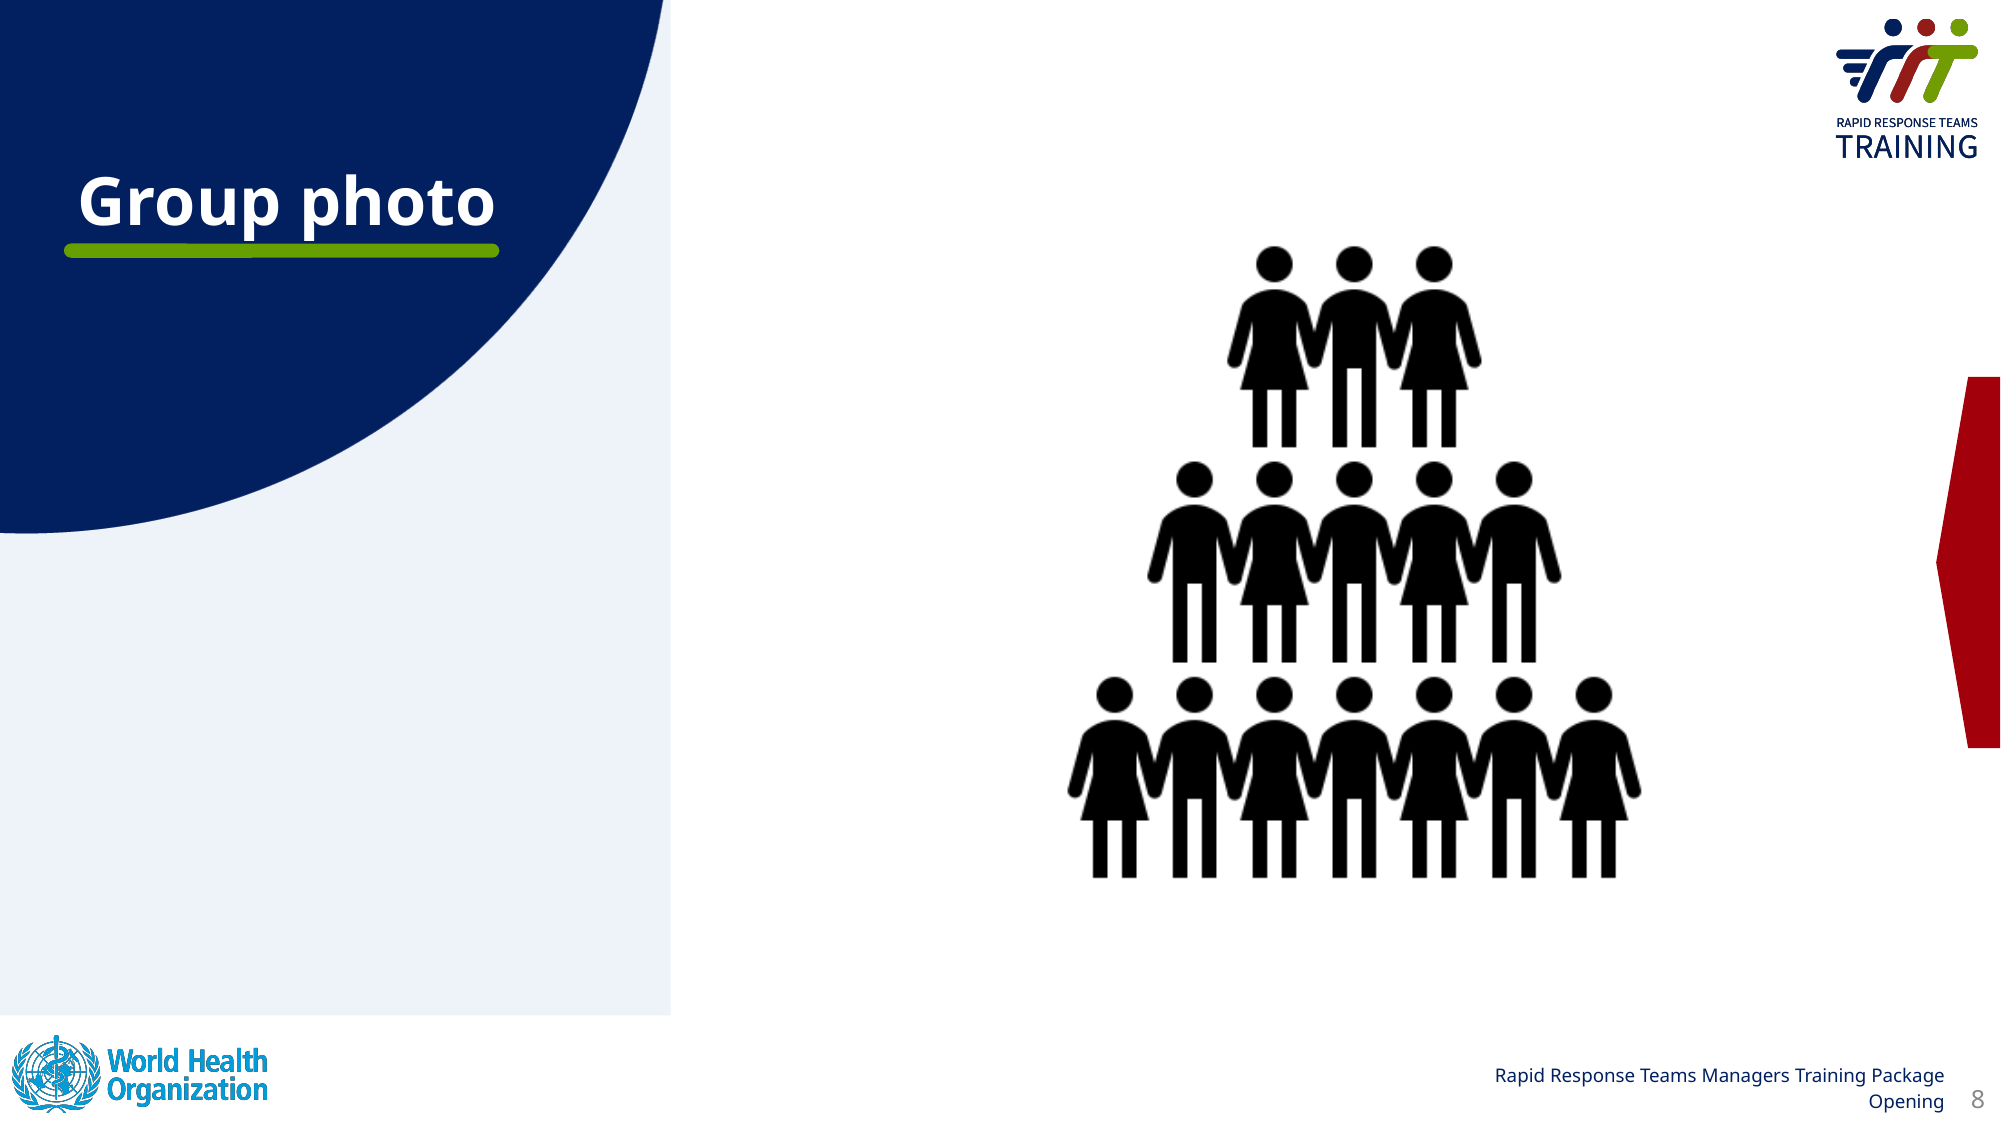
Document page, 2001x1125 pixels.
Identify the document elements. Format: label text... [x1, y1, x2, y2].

picture [46, 1056, 54, 1062]
text_box Group photo [70, 151, 546, 247]
picture [50, 1108, 62, 1113]
picture [40, 1062, 47, 1070]
picture [12, 1035, 54, 1068]
picture [999, 217, 1697, 907]
picture [30, 1083, 37, 1091]
picture [24, 1054, 36, 1087]
text_box [130, 0, 814, 99]
text_box 8 [1557, 1076, 1993, 1121]
picture [71, 1053, 90, 1091]
picture [0, 0, 670, 538]
picture [36, 1088, 78, 1105]
picture [34, 1054, 43, 1078]
picture [12, 1083, 48, 1113]
picture [22, 1062, 26, 1077]
picture [1835, 19, 1978, 167]
picture [59, 1035, 267, 1113]
